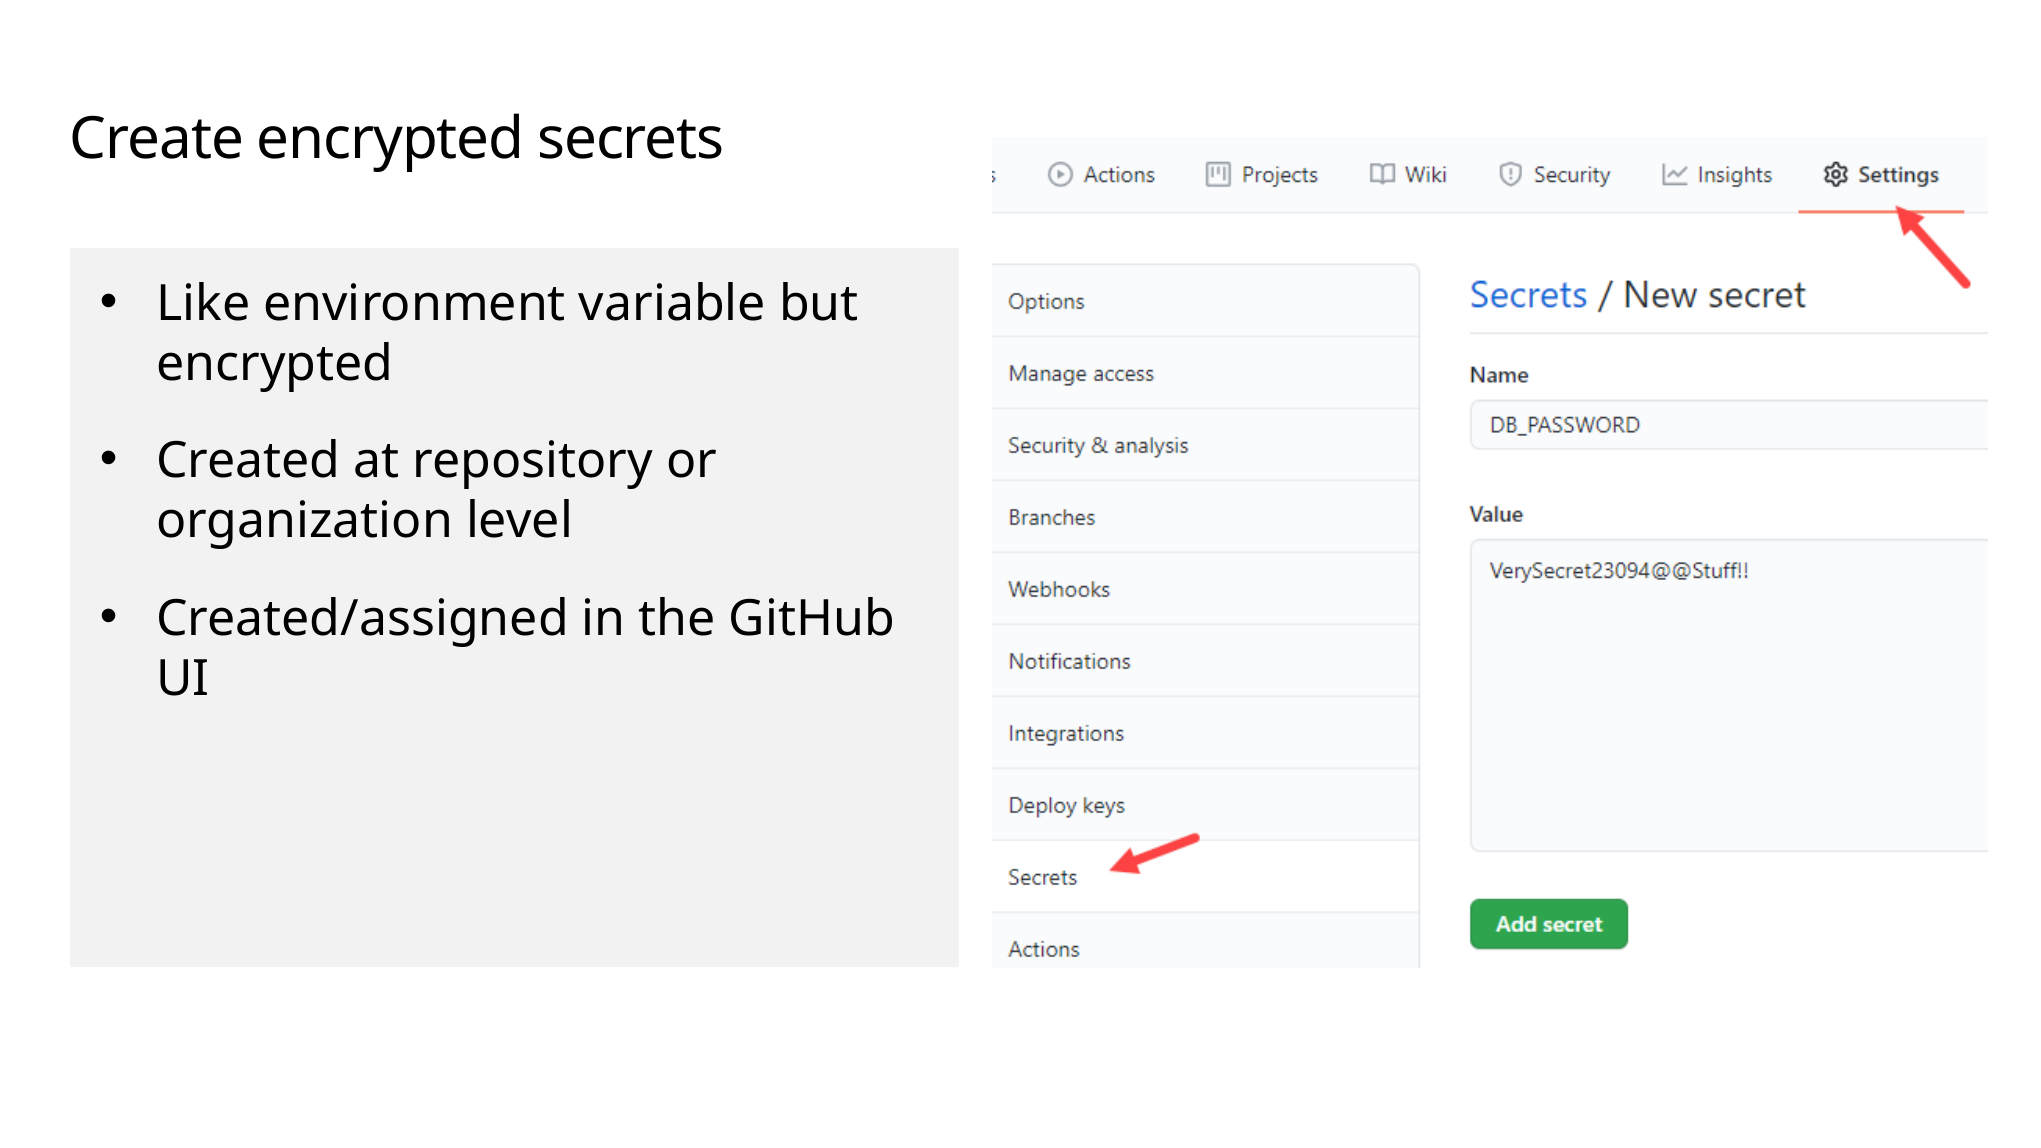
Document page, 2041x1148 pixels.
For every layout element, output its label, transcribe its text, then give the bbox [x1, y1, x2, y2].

title Create encrypted secrets [70, 103, 1969, 172]
picture [991, 137, 1988, 968]
text_box Like environment variable but encrypted Created at repository or organization level Created/assigned in the GitHub UI [69, 247, 959, 968]
